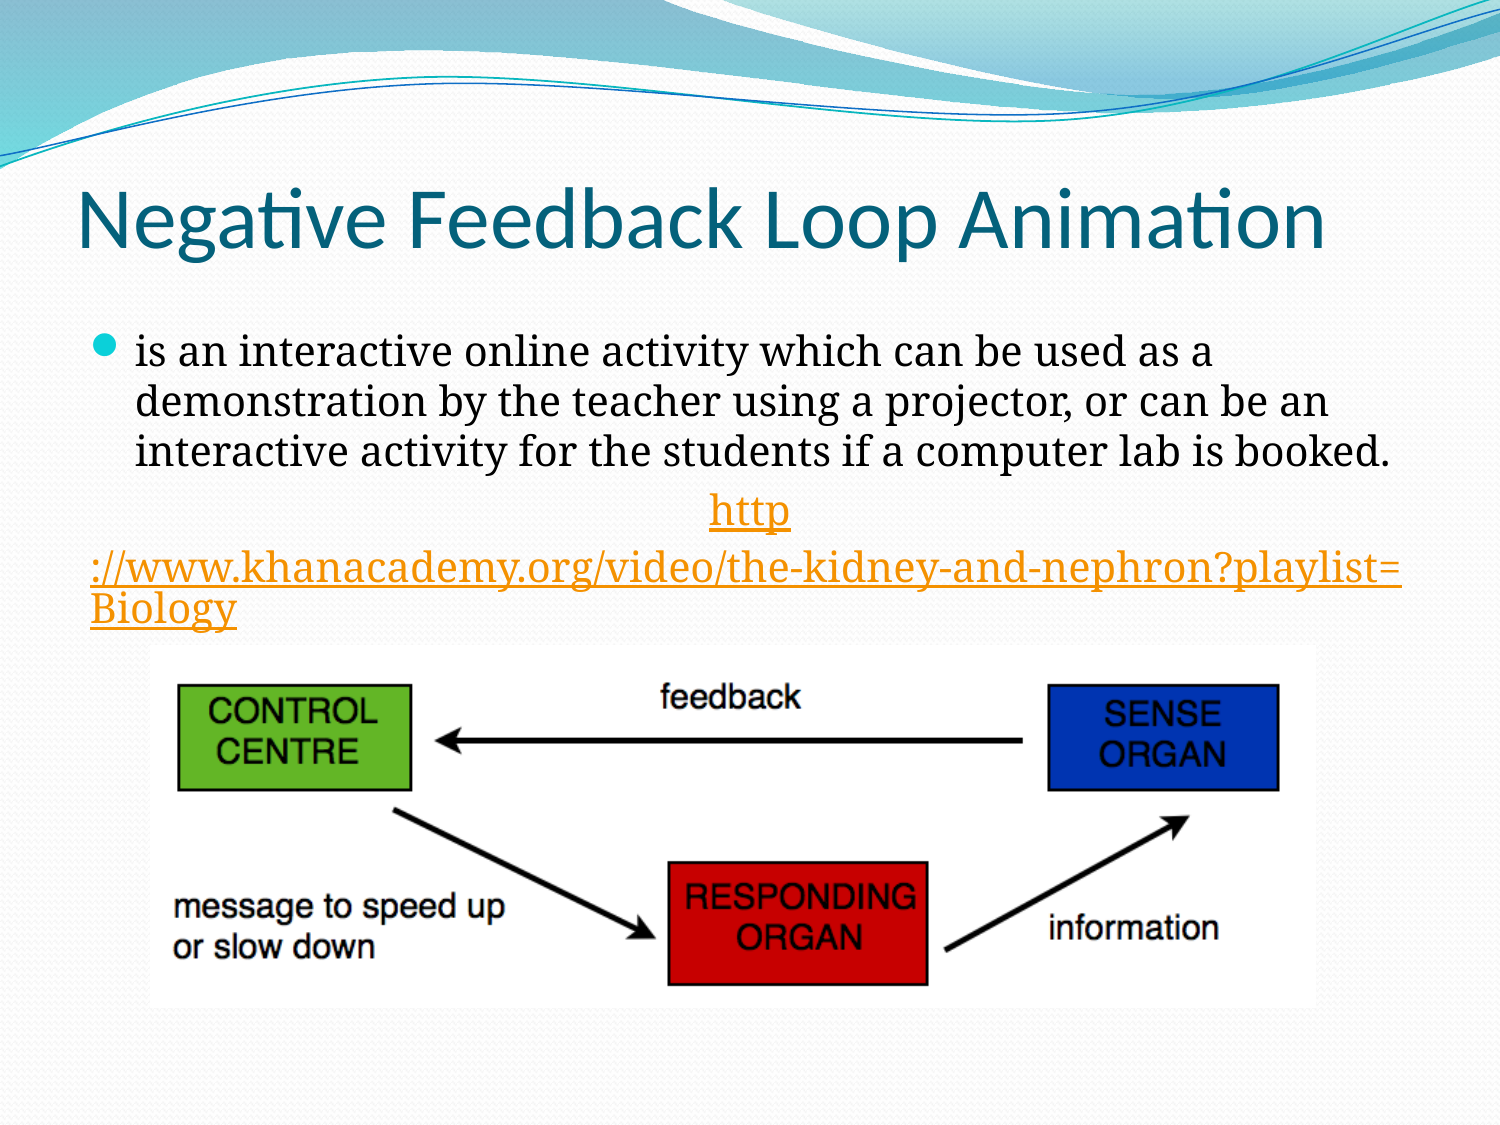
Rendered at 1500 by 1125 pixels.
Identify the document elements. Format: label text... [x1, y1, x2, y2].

title Negative Feedback Loop Animation [76, 78, 1427, 266]
list Kidney Stones Bright’s Disease Diabetes Mellitus and Diabetes Insipidus Renal failure Effects of performance-enhancing drugs on homeostasis Effects of energy drinks on homeostasis Effects of alcohol and illegal drugs on homeostasis Kidney Dialysis Diuretics Kidney transplants and wait times The effects of chemotherapy on homeostasis [143, 647, 1323, 1019]
picture [149, 644, 1317, 1008]
list is an interactive online activity which can be used as a demonstration by the teacher using a projector, or can be an interactive activity for the students if a computer lab is booked. http://www.khanacademy.org/video/the-kidney-and-nephron?playlist=Biology [75, 317, 1425, 1038]
